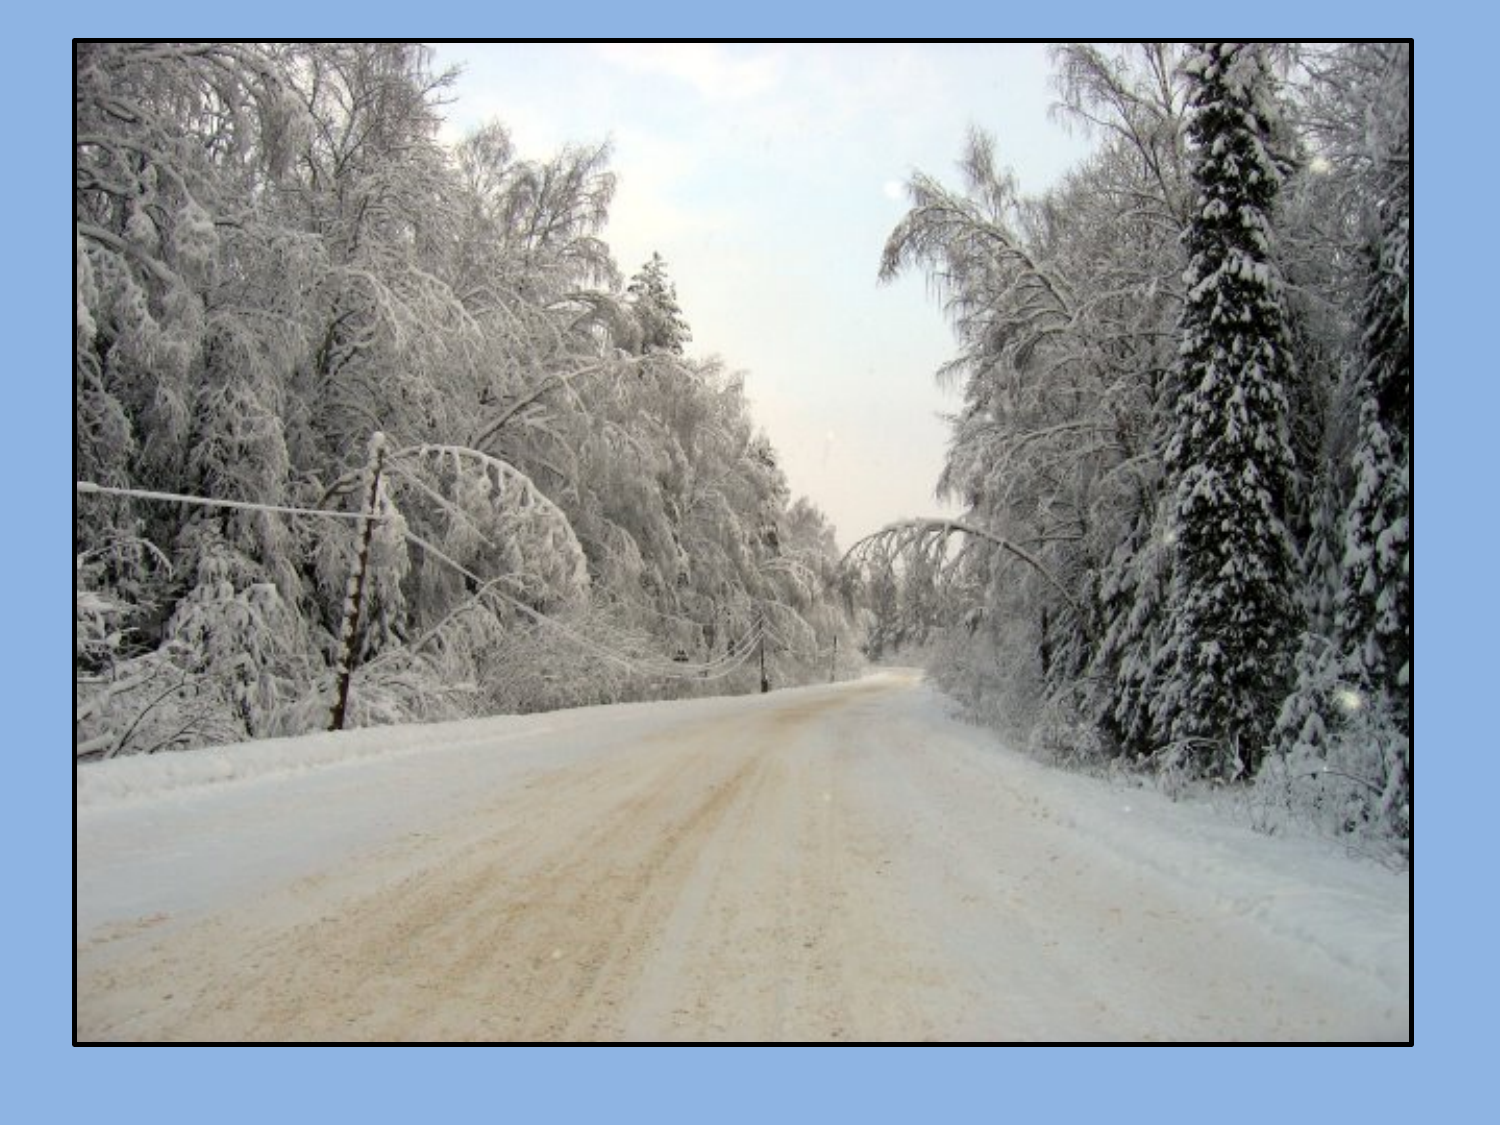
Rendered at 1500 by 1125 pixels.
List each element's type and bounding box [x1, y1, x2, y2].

picture [76, 42, 1410, 1043]
